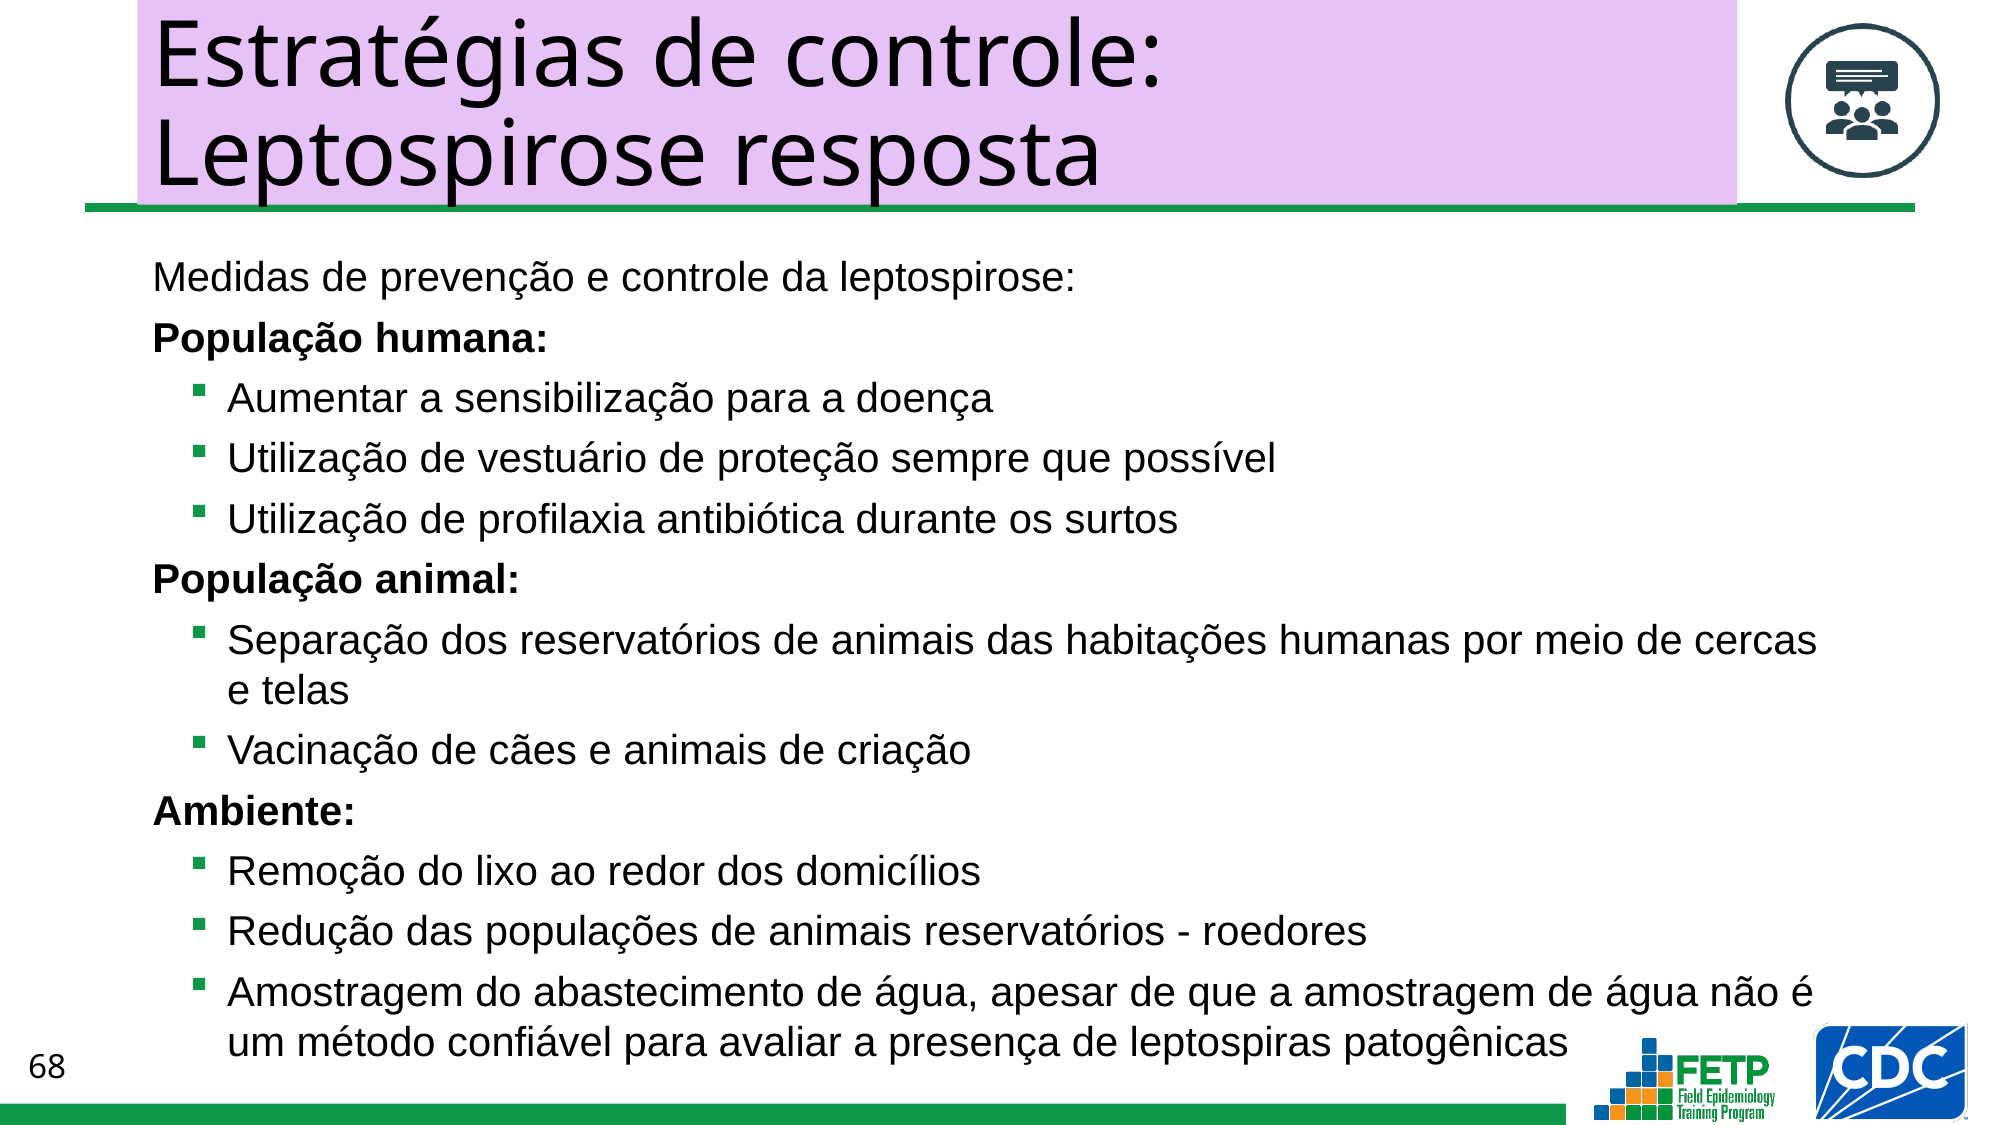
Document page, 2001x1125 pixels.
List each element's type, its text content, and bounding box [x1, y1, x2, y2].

title Estratégias de controle: Leptospirose resposta [137, 0, 1738, 205]
picture [1785, 23, 1940, 178]
list Medidas de prevenção e controle da leptospirose: População humana: Aumentar a sensibilização para a doença Utilização de vestuário de proteção sempre que possível Utilização de profilaxia antibiótica durante os surtos População animal: Separação dos reservatórios de animais das habitações humanas por meio de cercas e telas Vacinação de cães e animais de criação Ambiente: Remoção do lixo ao redor dos domicílios Redução das populações de animais reservatórios - roedores Amostragem do abastecimento de água, apesar de que a amostragem de água não é um método confiável para avaliar a presença de leptospiras patogênicas [137, 242, 1863, 1004]
picture [1594, 1038, 1775, 1122]
picture [1813, 1023, 1968, 1122]
